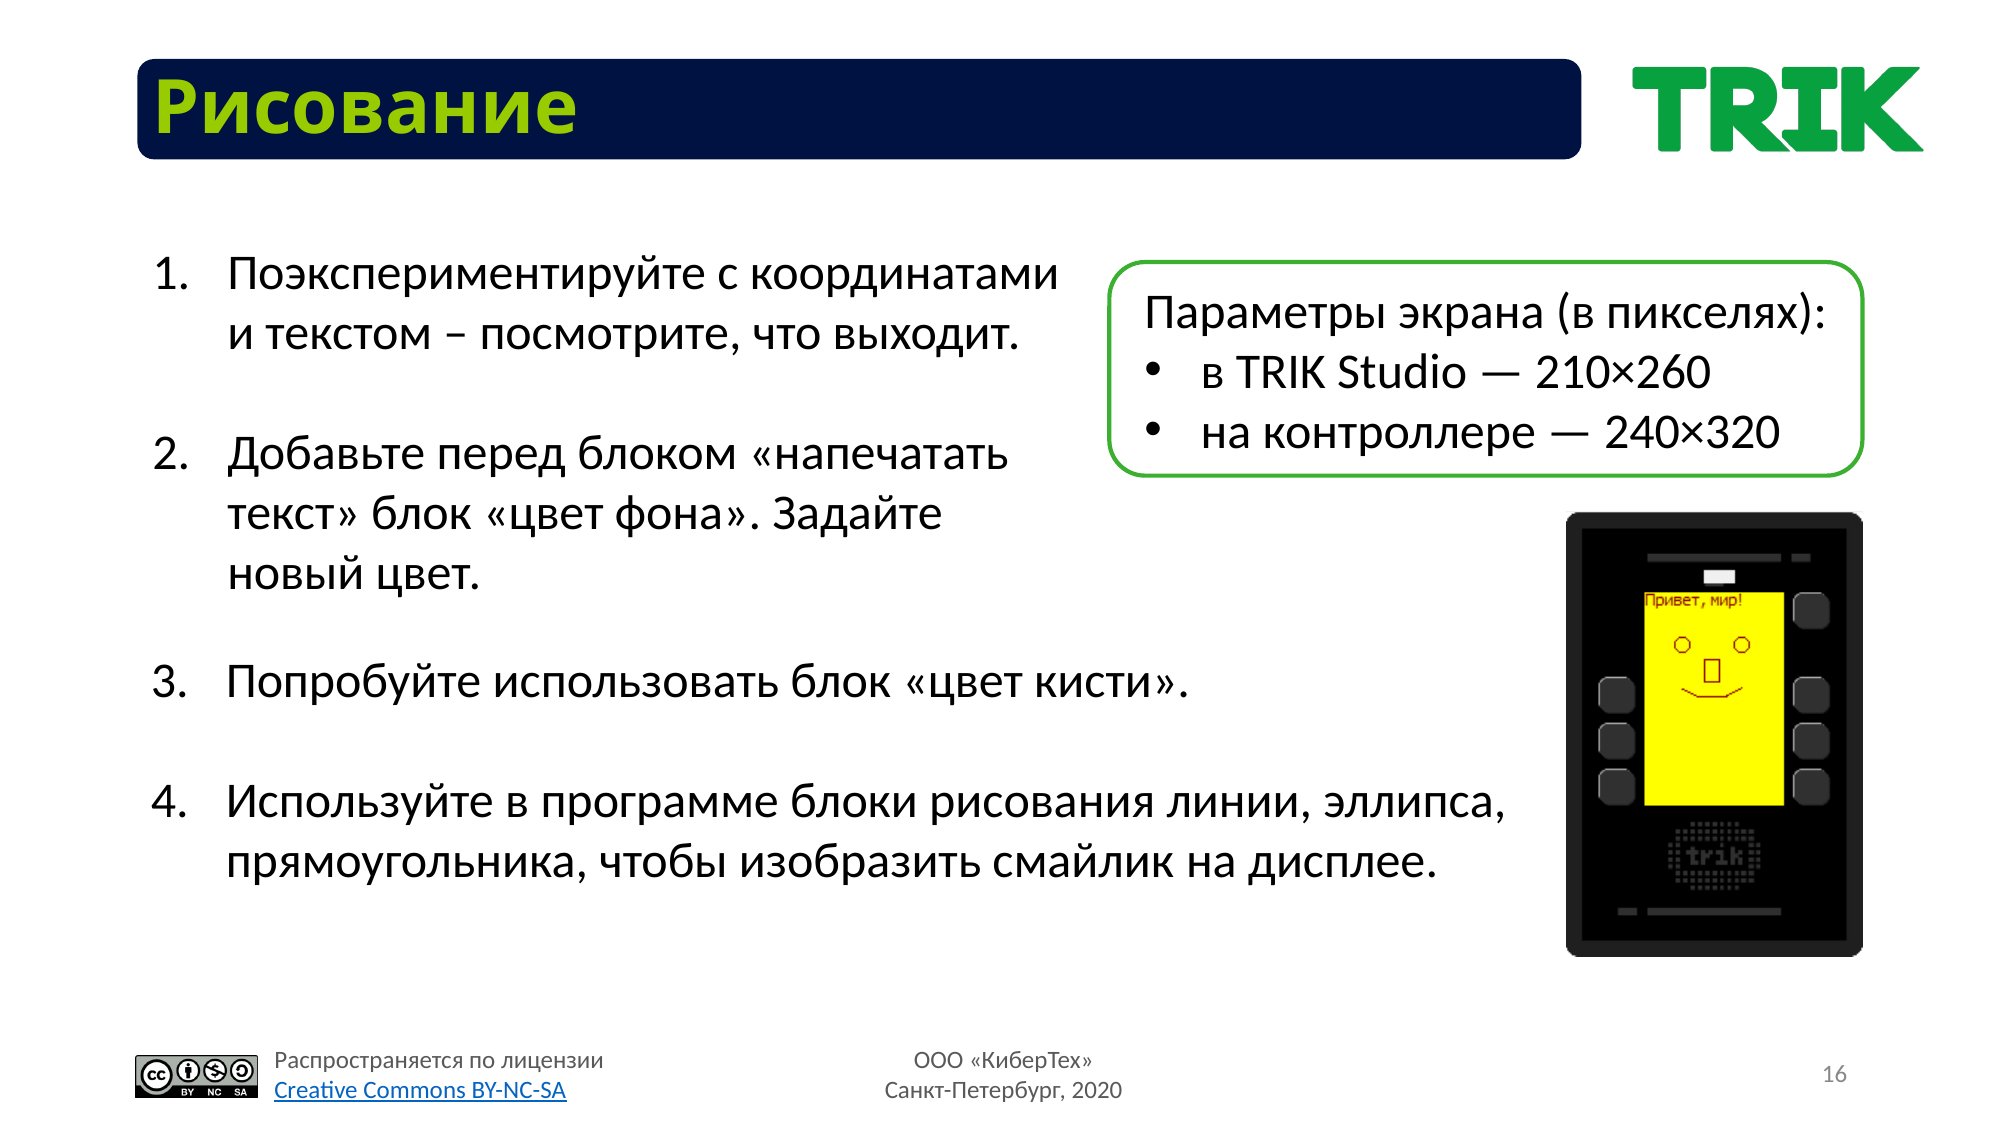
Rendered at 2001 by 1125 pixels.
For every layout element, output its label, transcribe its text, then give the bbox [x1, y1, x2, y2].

text_box Попробуйте использовать блок «цвет кисти». Используйте в программе блоки рисования линии, эллипса, прямоугольника, чтобы изобразить смайлик на дисплее. [136, 640, 1544, 895]
text_box Поэкспериментируйте с координатами и текстом – посмотрите, что выходит. Добавьте перед блоком «напечатать текст» блок «цвет фона». Задайте новый цвет. [137, 231, 1100, 607]
slide_number 16 [1412, 1042, 1863, 1103]
title Рисование [137, 61, 1582, 163]
picture [1566, 510, 1863, 957]
picture [135, 1055, 258, 1098]
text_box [1109, 261, 1863, 476]
picture [1631, 64, 1924, 154]
